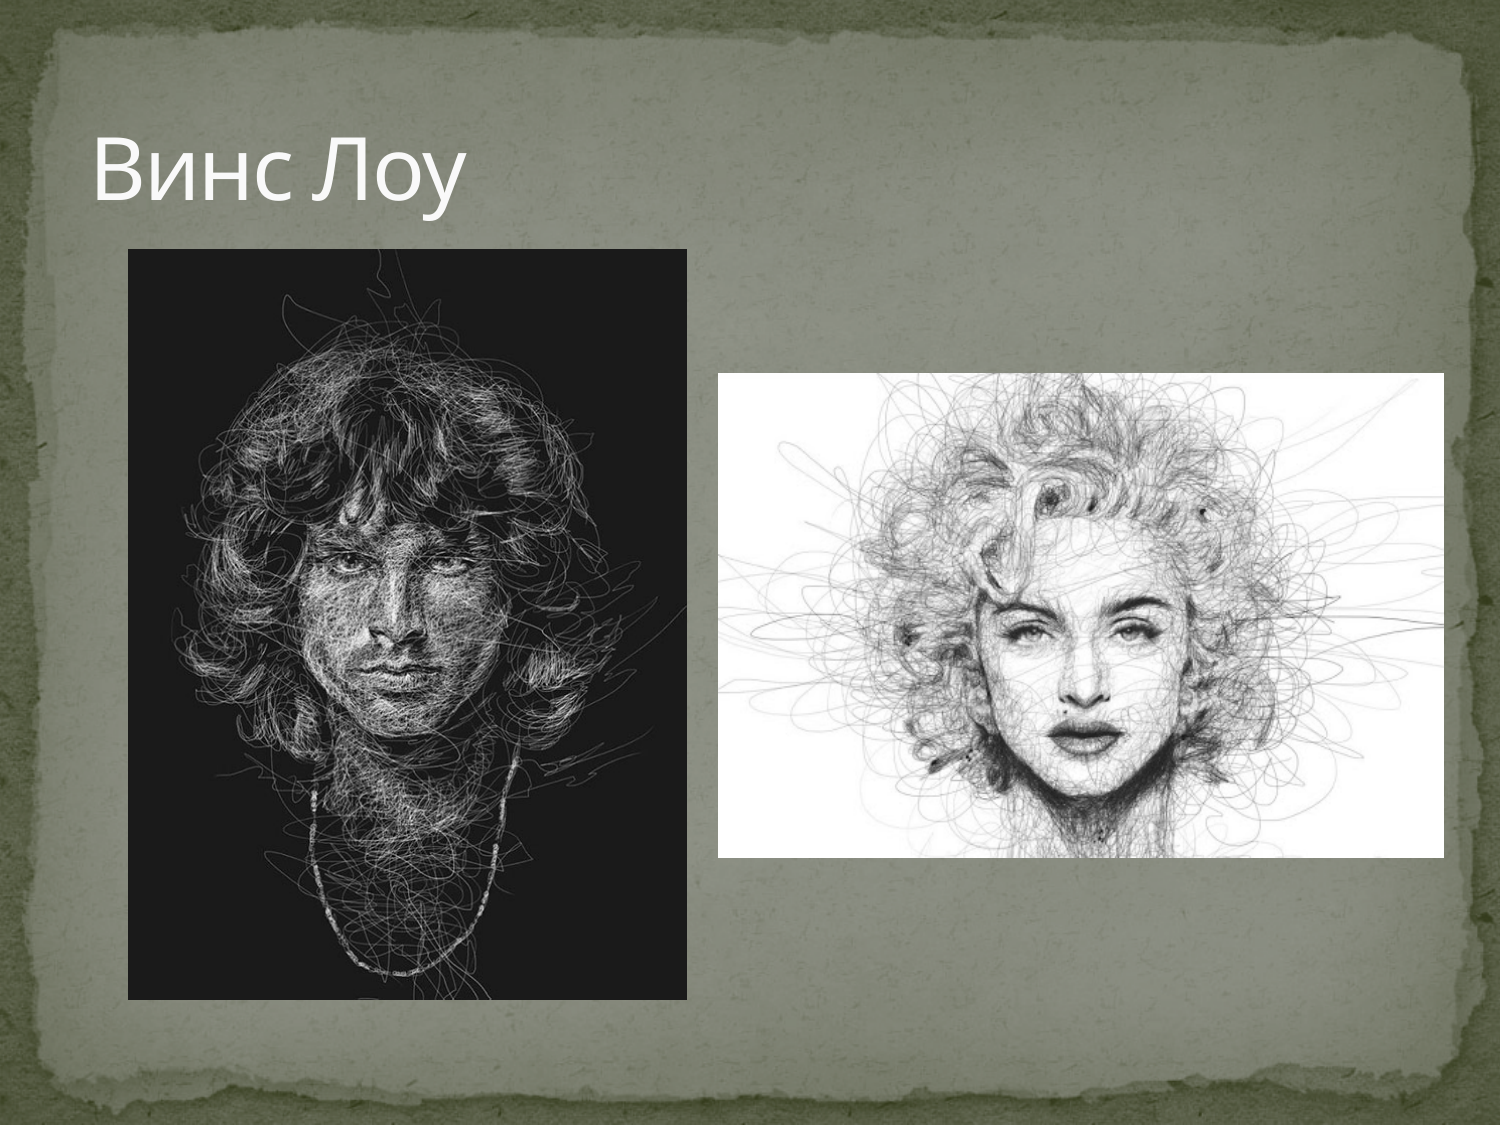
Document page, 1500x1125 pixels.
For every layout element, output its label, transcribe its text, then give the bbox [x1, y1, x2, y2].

title Винс Лоу [74, 24, 1425, 225]
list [131, 252, 686, 999]
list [721, 376, 1443, 857]
